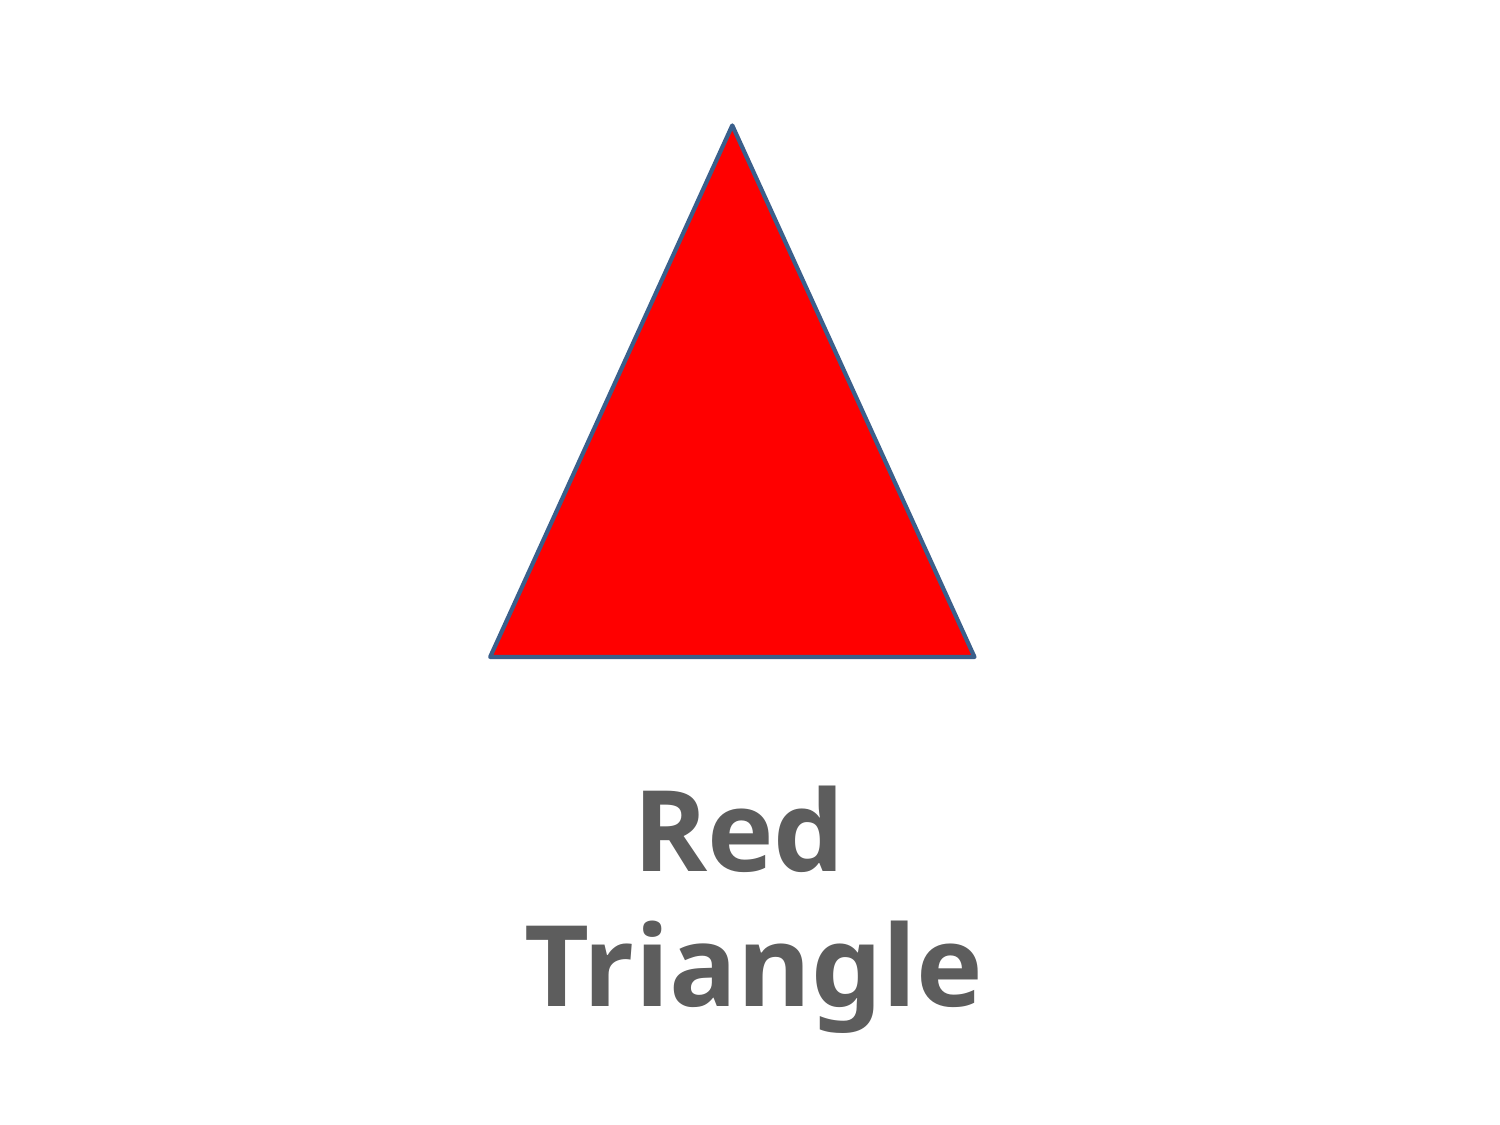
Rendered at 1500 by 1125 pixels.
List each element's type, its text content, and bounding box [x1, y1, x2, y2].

text_box [488, 123, 977, 660]
text_box Red Triangle [480, 751, 999, 1037]
